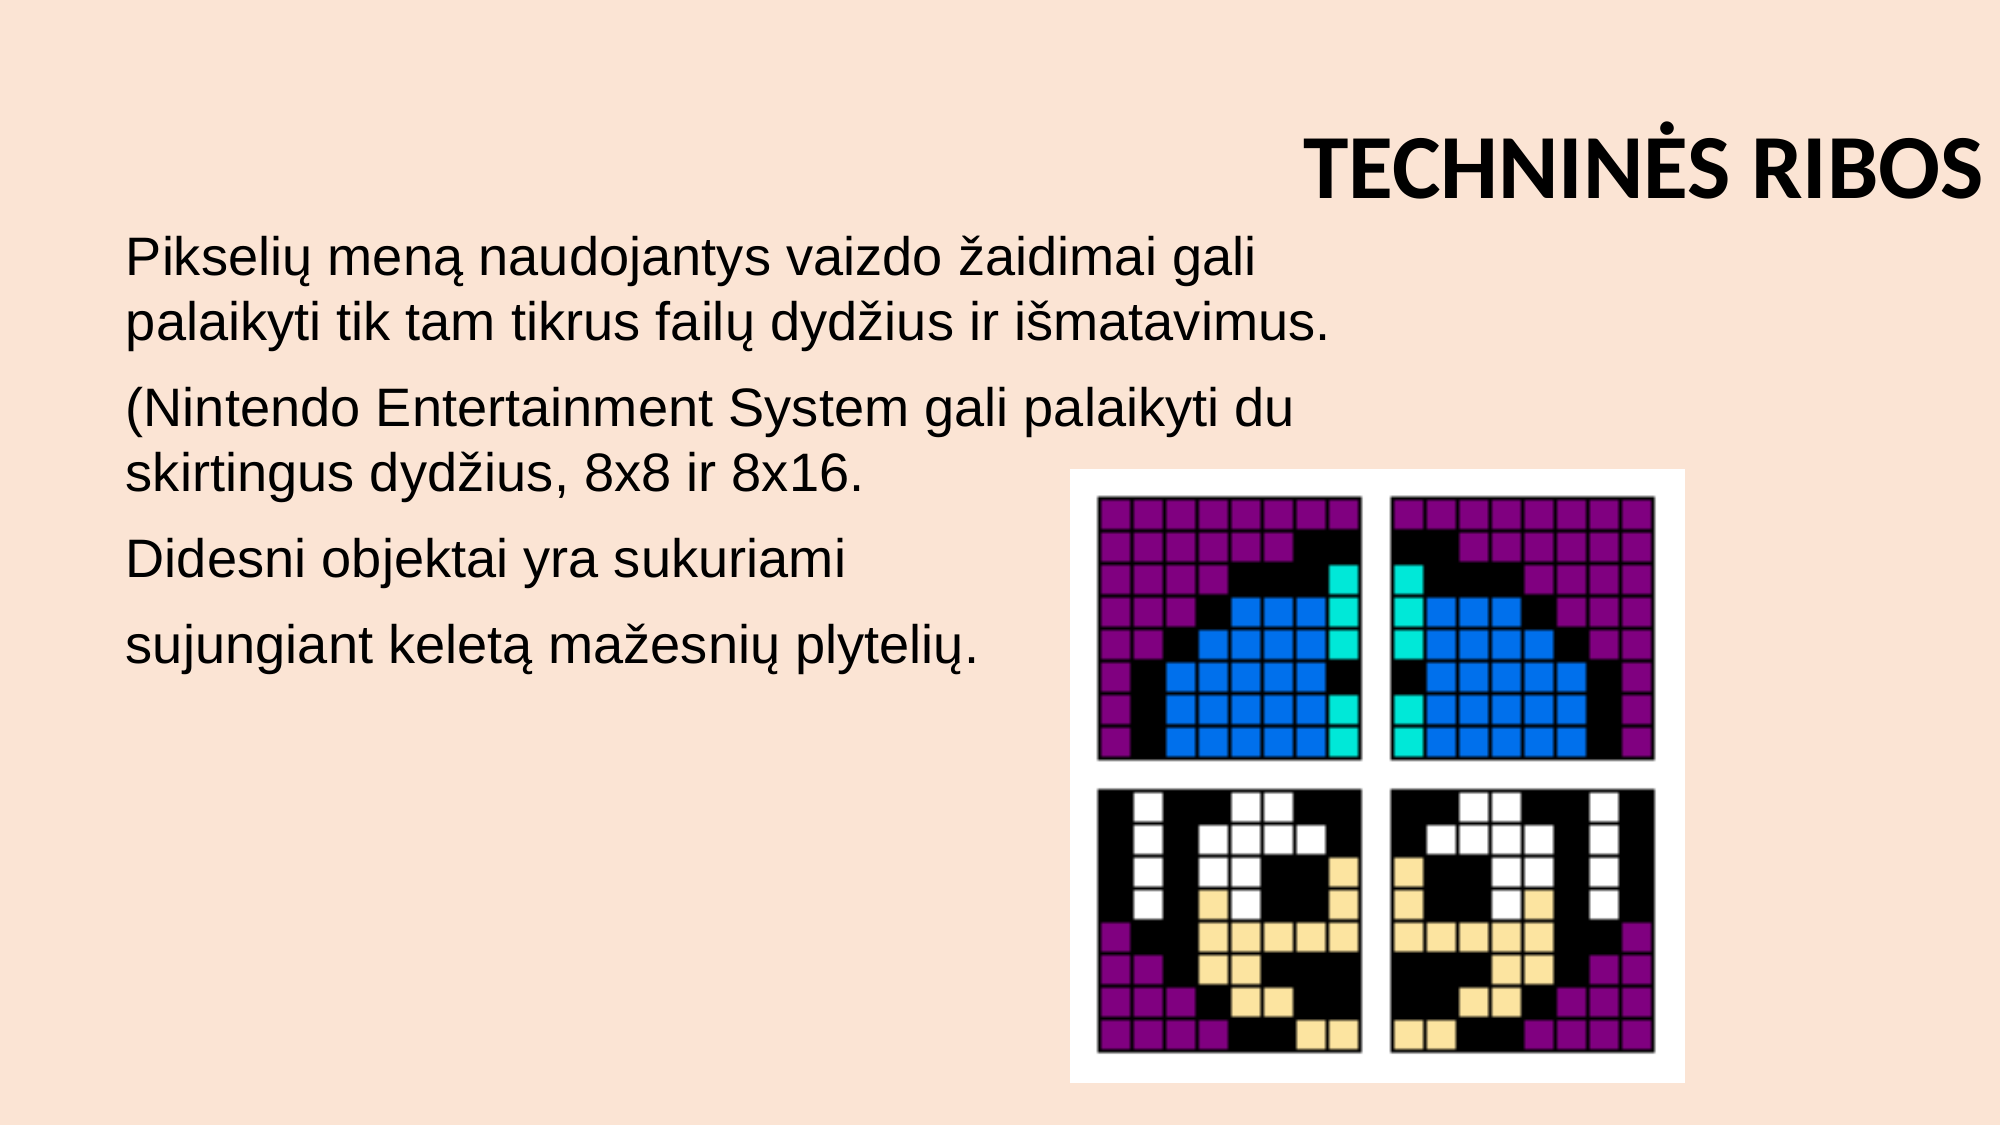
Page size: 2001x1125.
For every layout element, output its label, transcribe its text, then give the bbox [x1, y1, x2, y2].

title TECHNINĖS RIBOS [0, 59, 2000, 278]
text_box Pikselių meną naudojantys vaizdo žaidimai gali palaikyti tik tam tikrus failų dydžius ir išmatavimus. (Nintendo Entertainment System gali palaikyti du skirtingus dydžius, 8x8 ir 8x16. Didesni objektai yra sukuriami sujungiant keletą mažesnių plytelių. [110, 214, 1456, 1125]
picture [1070, 468, 1685, 1083]
